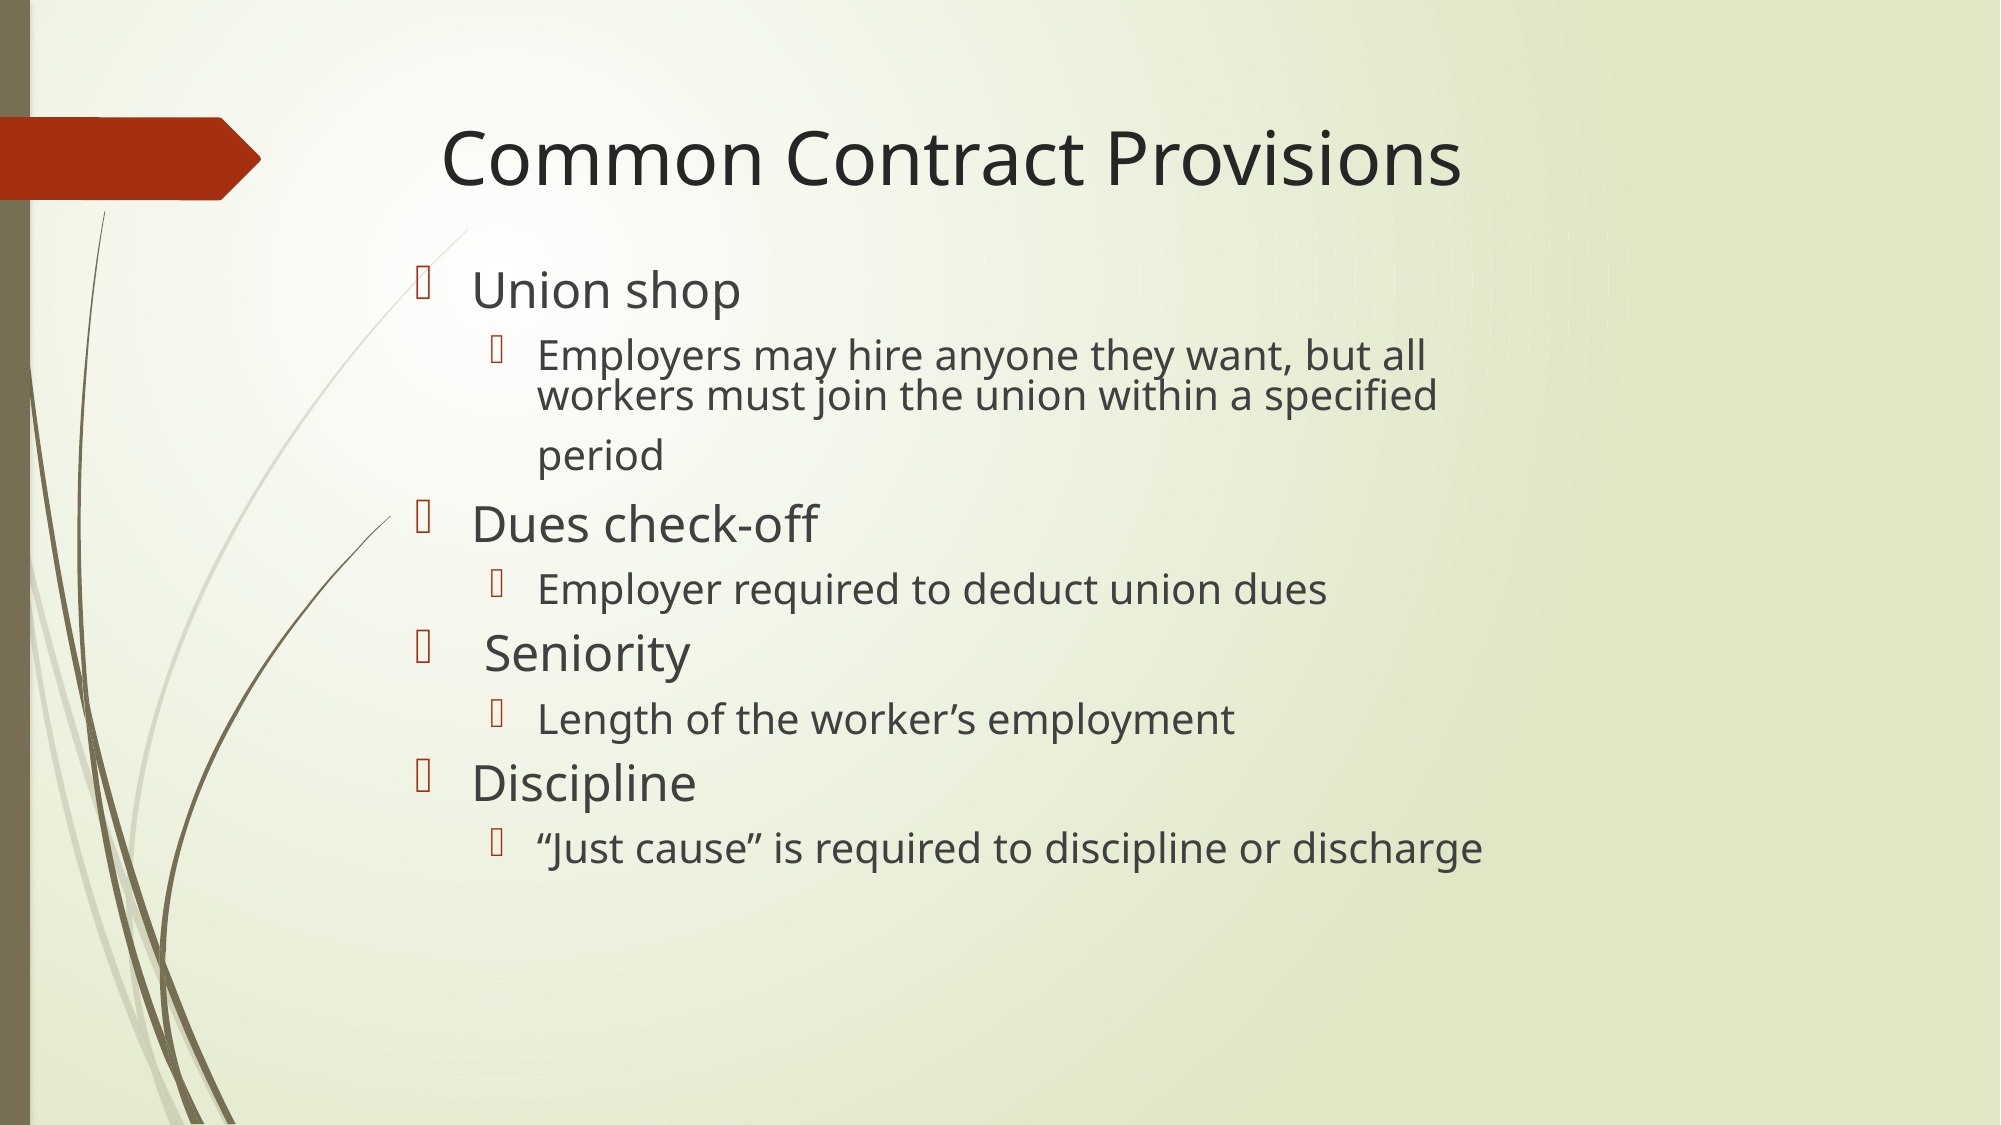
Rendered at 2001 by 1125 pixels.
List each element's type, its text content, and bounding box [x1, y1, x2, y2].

list Union shop Employers may hire anyone they want, but all workers must join the union within a specified period Dues check-off Employer required to deduct union dues Seniority Length of the worker’s employment Discipline “Just cause” is required to discipline or discharge [399, 262, 1538, 1012]
title Common Contract Provisions [425, 102, 1888, 313]
